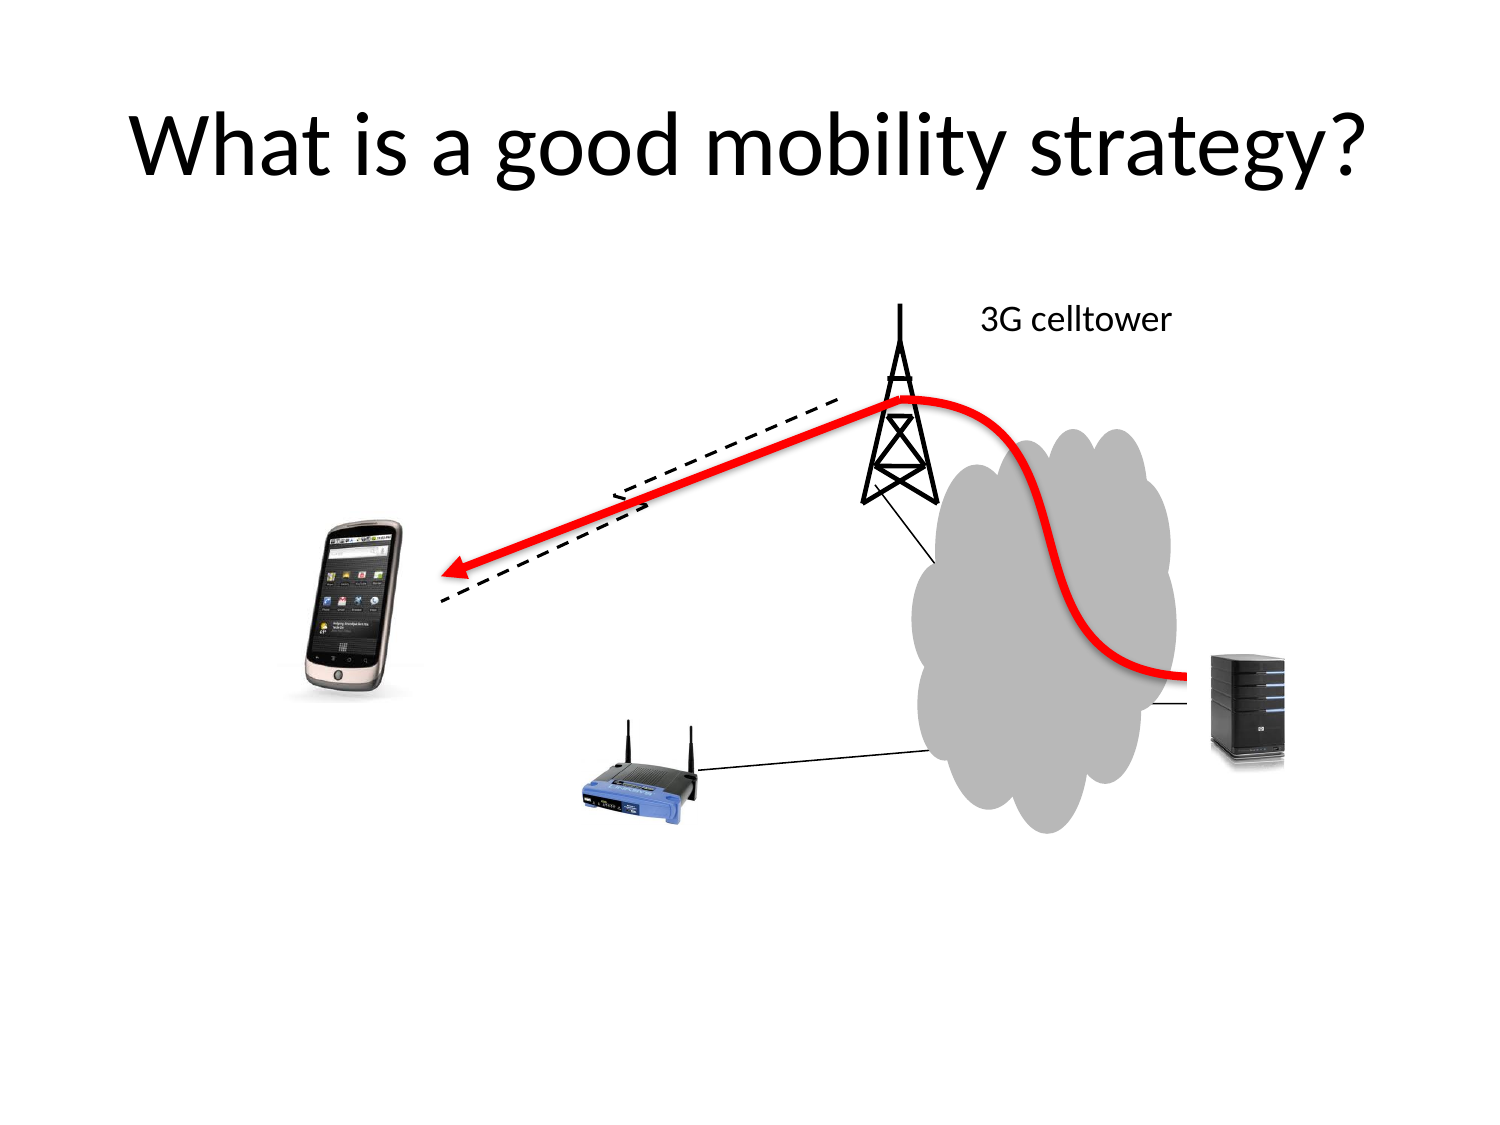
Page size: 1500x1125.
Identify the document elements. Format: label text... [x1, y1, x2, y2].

text_box [918, 697, 1158, 834]
title What is a good mobility strategy? [75, 45, 1425, 233]
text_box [701, 746, 967, 773]
picture [277, 511, 424, 703]
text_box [910, 388, 1189, 688]
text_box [440, 583, 838, 602]
text_box 3G celltower [964, 286, 1188, 347]
picture [1187, 649, 1312, 774]
picture [581, 719, 698, 825]
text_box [440, 399, 901, 577]
